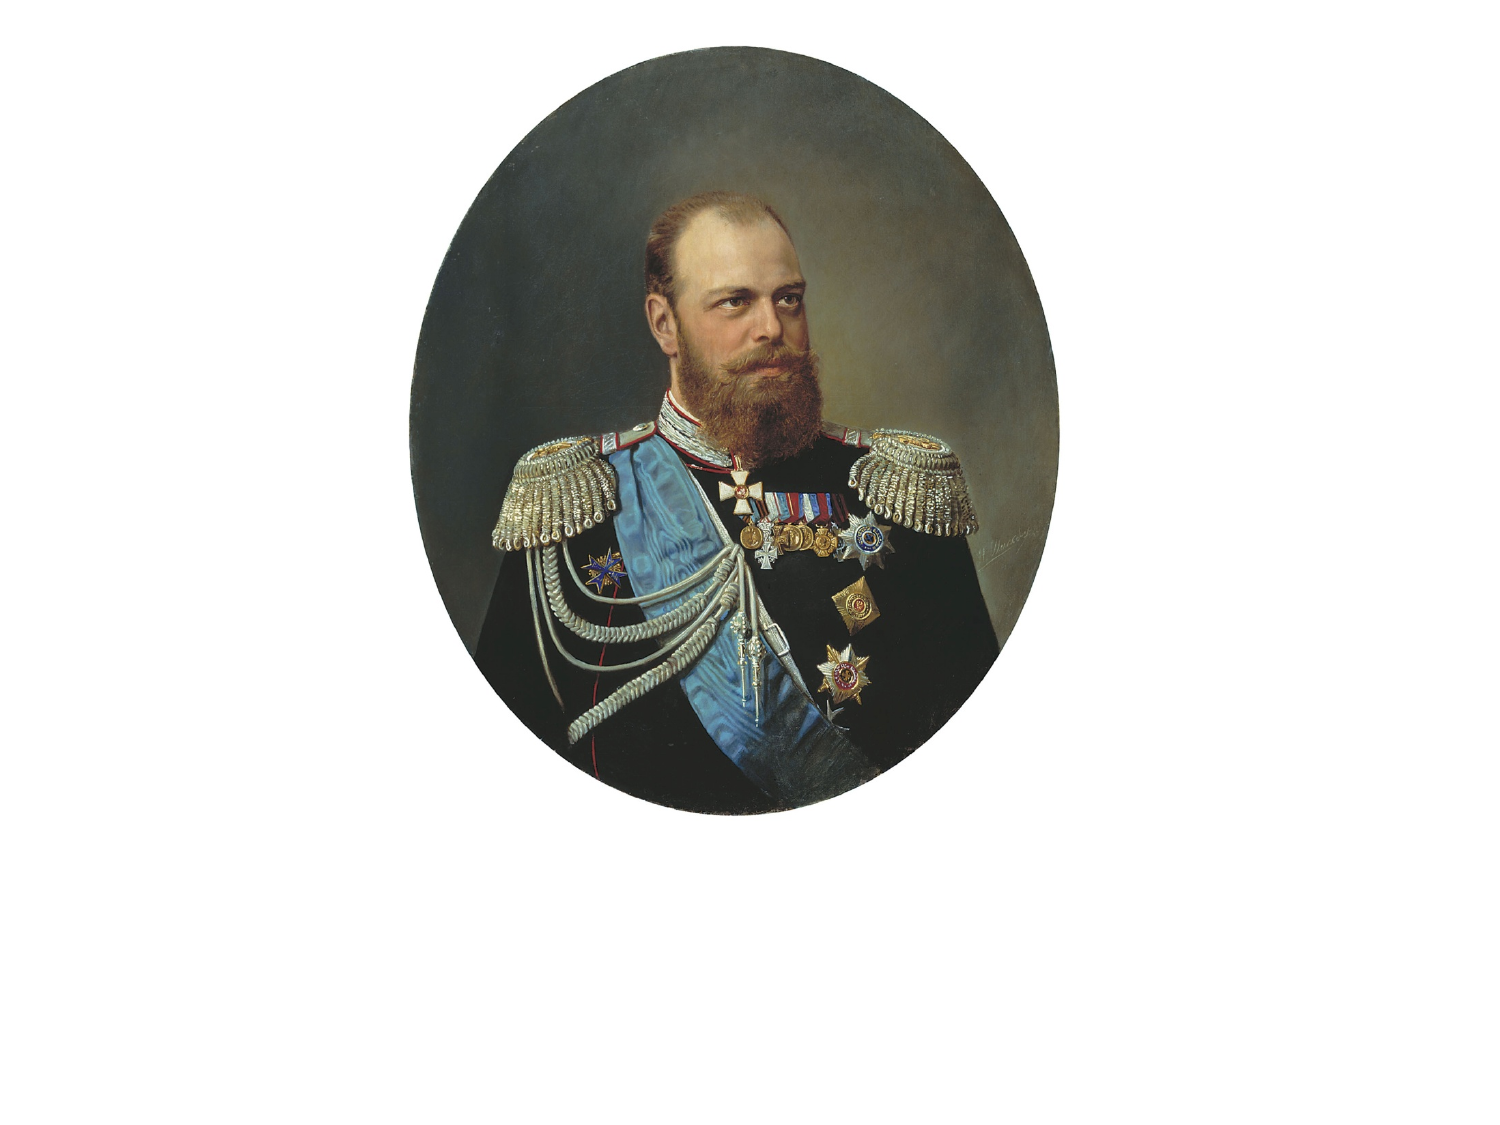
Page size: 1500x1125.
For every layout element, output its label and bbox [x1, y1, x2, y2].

picture [398, 34, 1067, 824]
